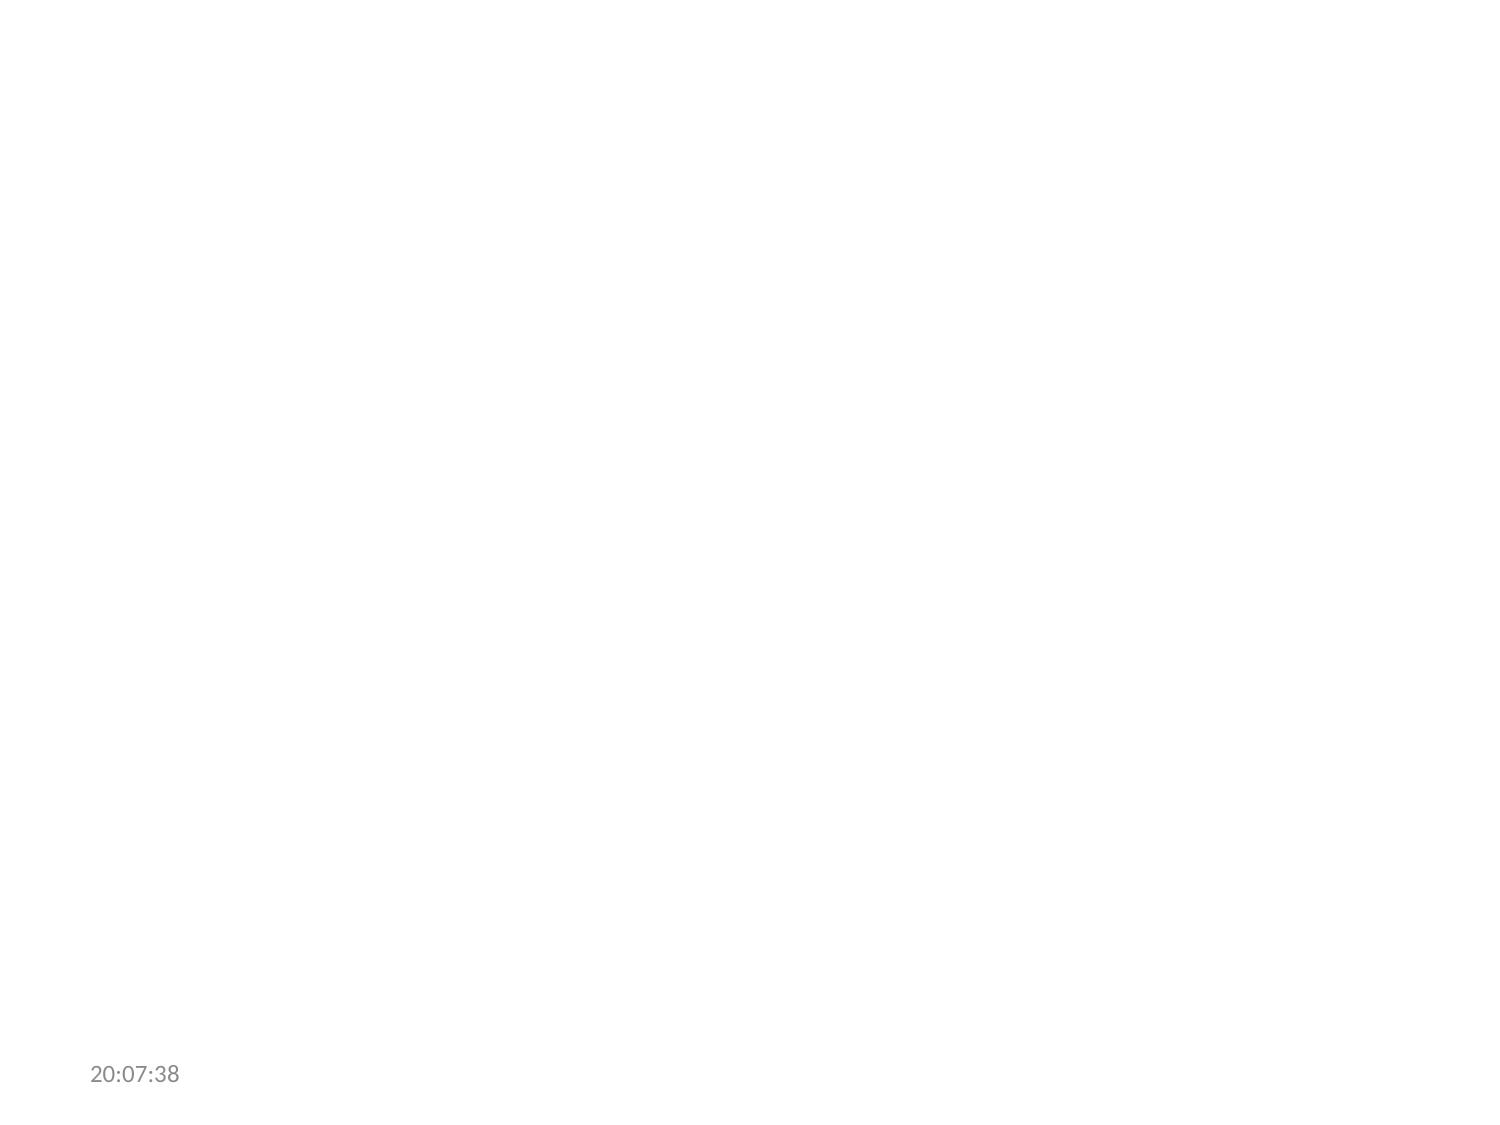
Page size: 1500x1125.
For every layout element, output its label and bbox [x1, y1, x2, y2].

slide_number [75, 1042, 425, 1103]
